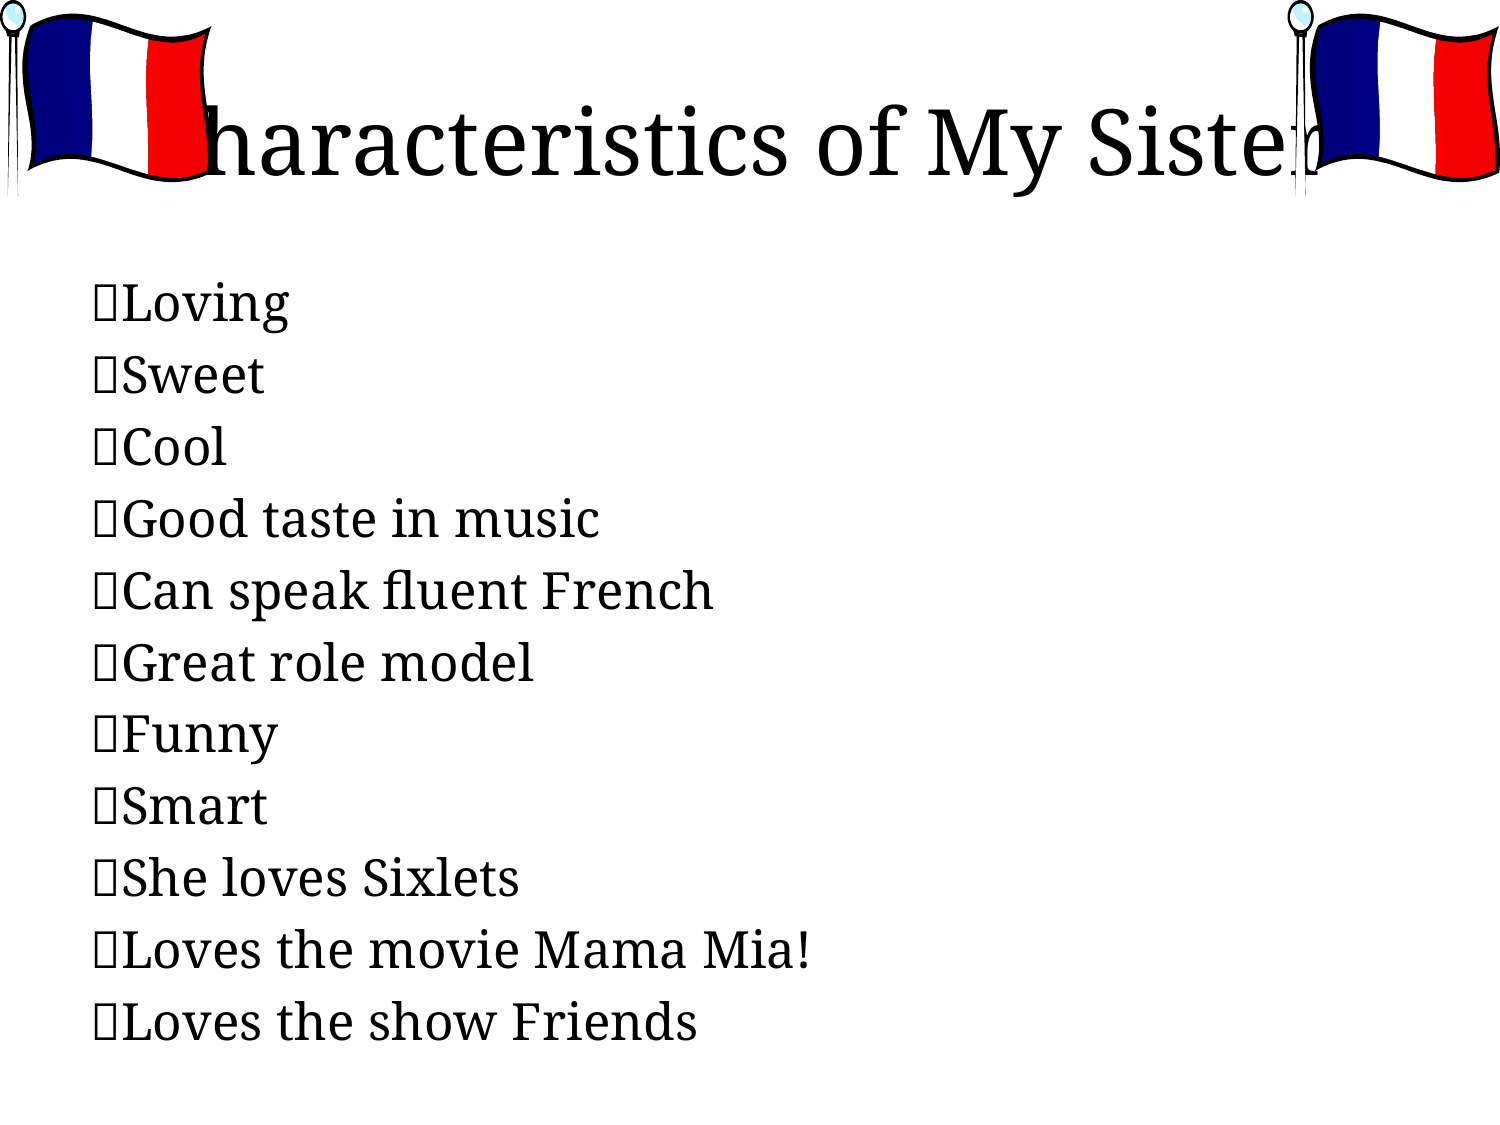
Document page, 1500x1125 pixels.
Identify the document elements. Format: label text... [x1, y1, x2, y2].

list Loving Sweet Cool Good taste in music Can speak fluent French Great role model Funny Smart She loves Sixlets Loves the movie Mama Mia! Loves the show Friends [75, 262, 1425, 1063]
picture [0, 0, 213, 197]
title Characteristics of My Sister [75, 45, 1425, 233]
picture [1287, 0, 1500, 197]
